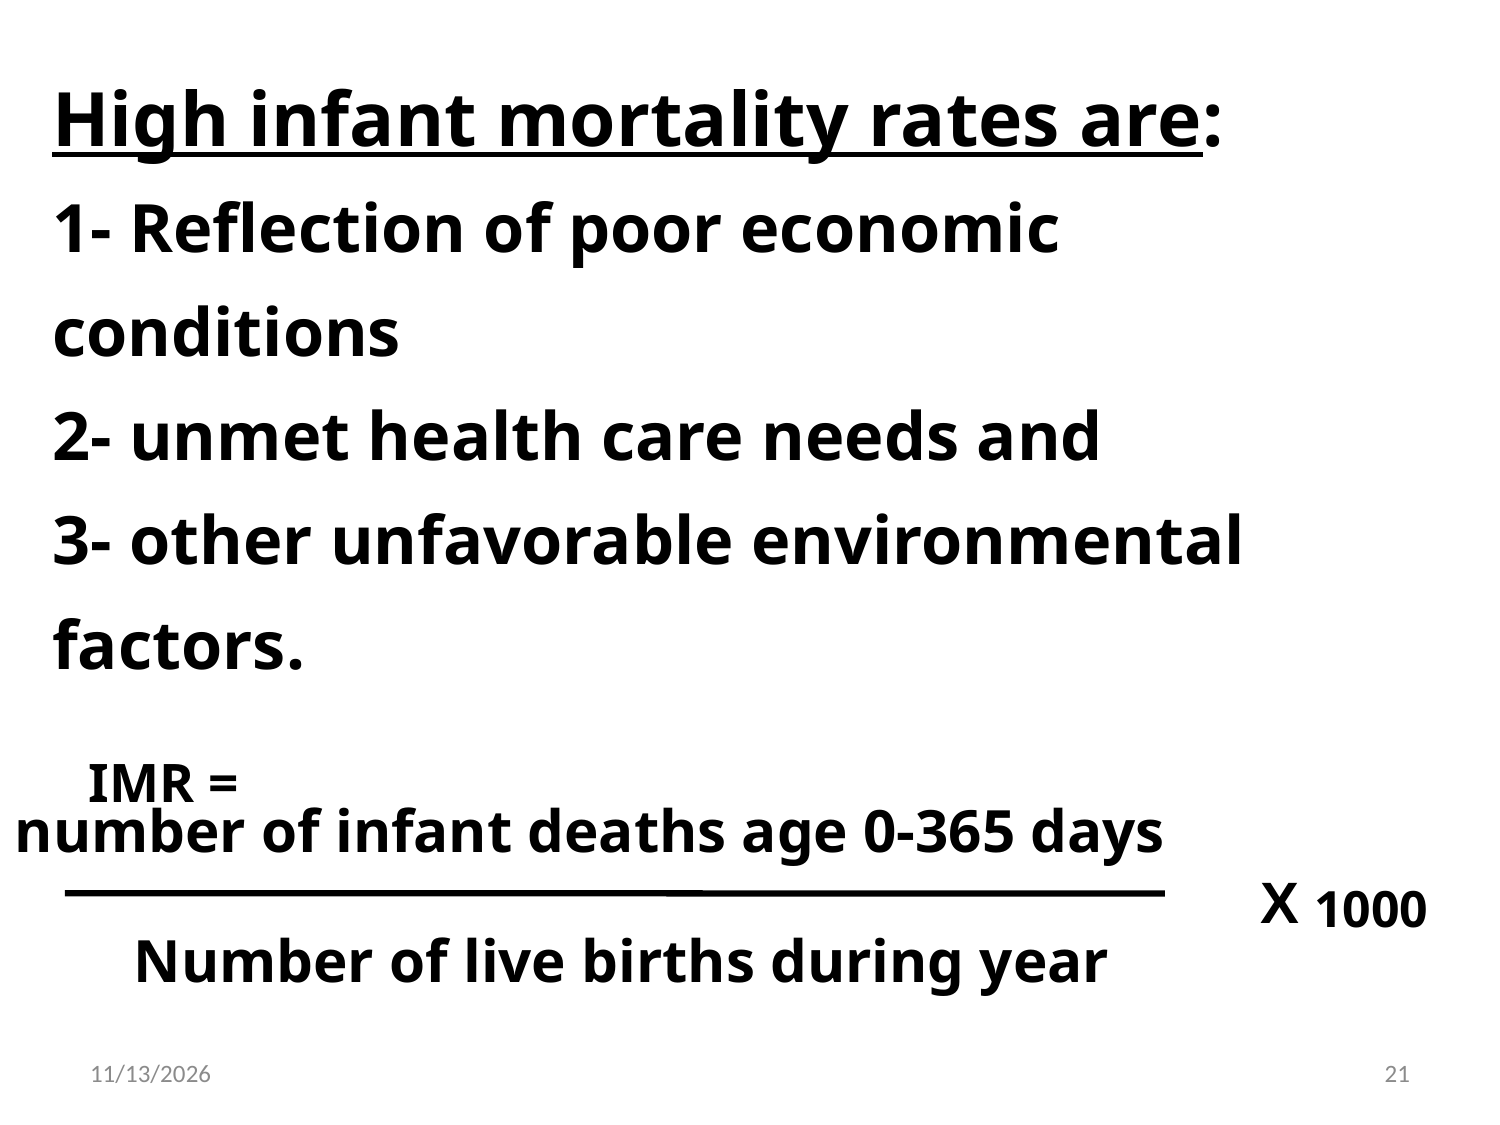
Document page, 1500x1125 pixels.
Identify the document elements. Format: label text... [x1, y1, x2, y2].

text_box High infant mortality rates are: 1- Reflection of poor economic conditions 2- unmet health care needs and 3- other unfavorable environmental factors. [37, 49, 1438, 690]
text_box X [1246, 857, 1318, 943]
slide_number 21 [1074, 1042, 1425, 1103]
text_box 1000 [1299, 869, 1500, 945]
text_box Number of live births during year [118, 916, 1125, 1002]
text_box IMR = [73, 680, 255, 786]
text_box number of infant deaths age 0-365 days [0, 786, 1328, 872]
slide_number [75, 1042, 425, 1103]
